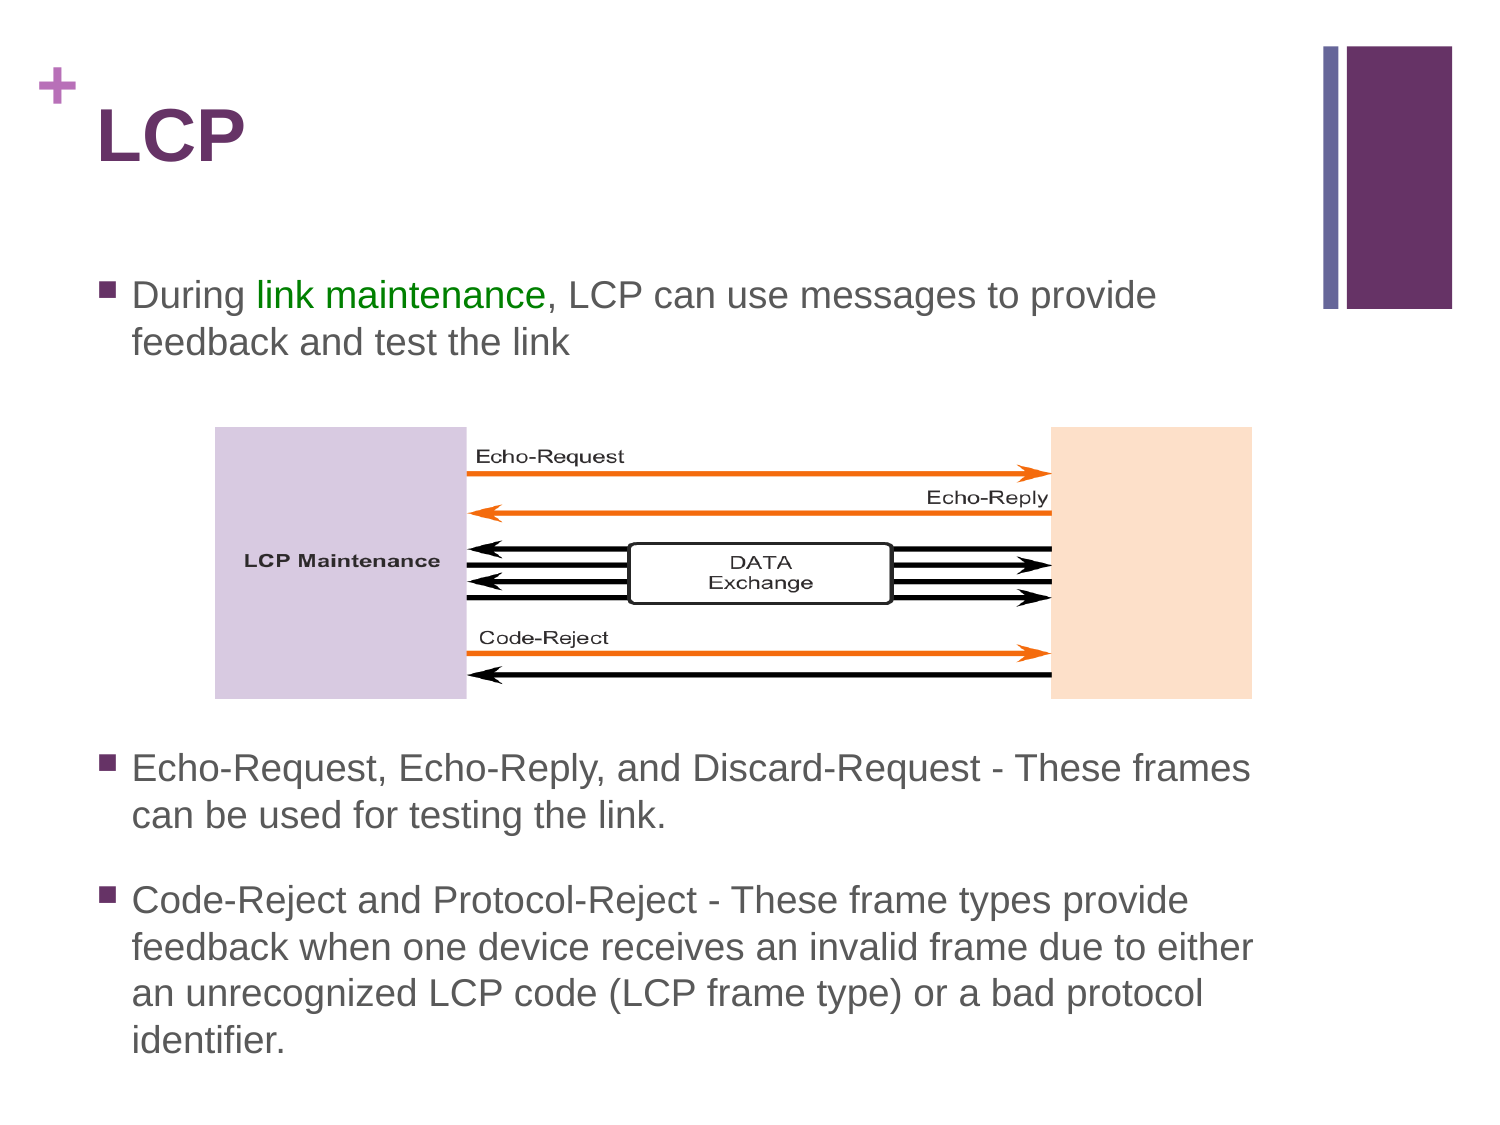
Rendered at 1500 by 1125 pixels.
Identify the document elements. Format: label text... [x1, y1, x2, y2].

picture [214, 426, 1255, 700]
list During link maintenance, LCP can use messages to provide feedback and test the link Echo-Request, Echo-Reply, and Discard-Request - These frames can be used for testing the link. Code-Reject and Protocol-Reject - These frame types provide feedback when one device receives an invalid frame due to either an unrecognized LCP code (LCP frame type) or a bad protocol identifier. [81, 262, 1322, 1070]
title LCP [81, 79, 1322, 262]
